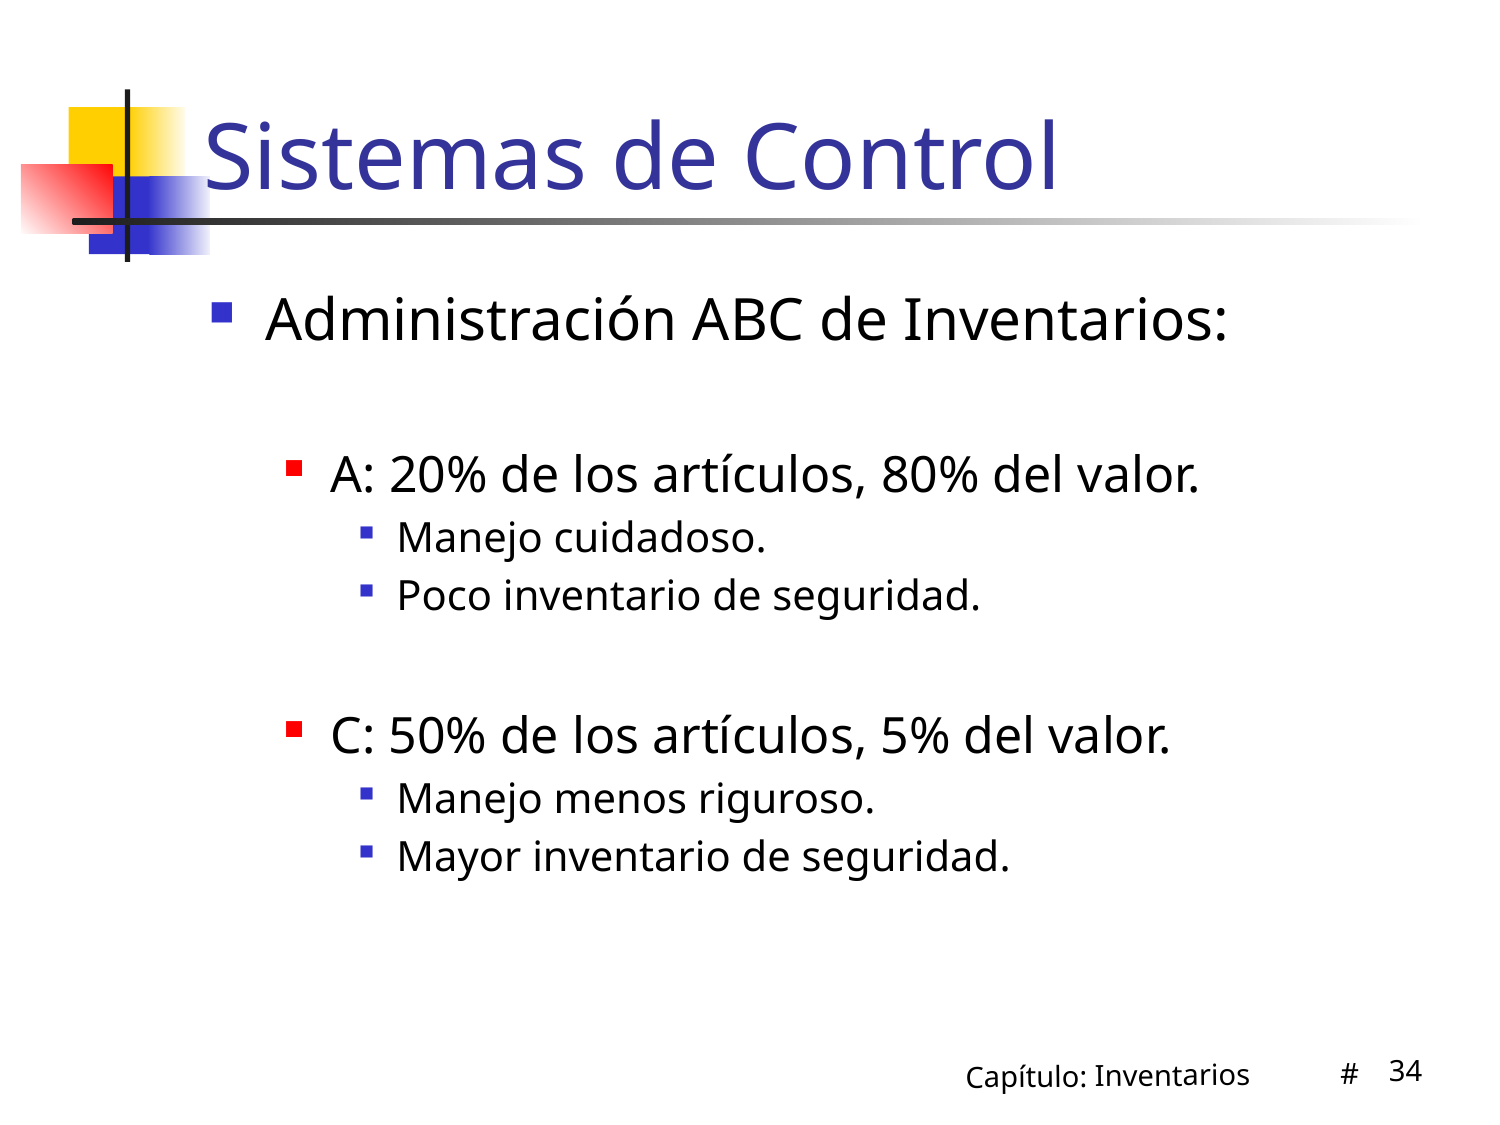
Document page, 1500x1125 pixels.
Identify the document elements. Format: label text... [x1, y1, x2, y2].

title Sistemas de Control [188, 27, 1468, 216]
list Administración ABC de Inventarios: A: 20% de los artículos, 80% del valor. Manejo cuidadoso. Poco inventario de seguridad. C: 50% de los artículos, 5% del valor. Manejo menos riguroso. Mayor inventario de seguridad. [193, 274, 1470, 1007]
footer Capítulo: Inventarios # [923, 1028, 1402, 1108]
slide_number 34 [1124, 1024, 1438, 1101]
